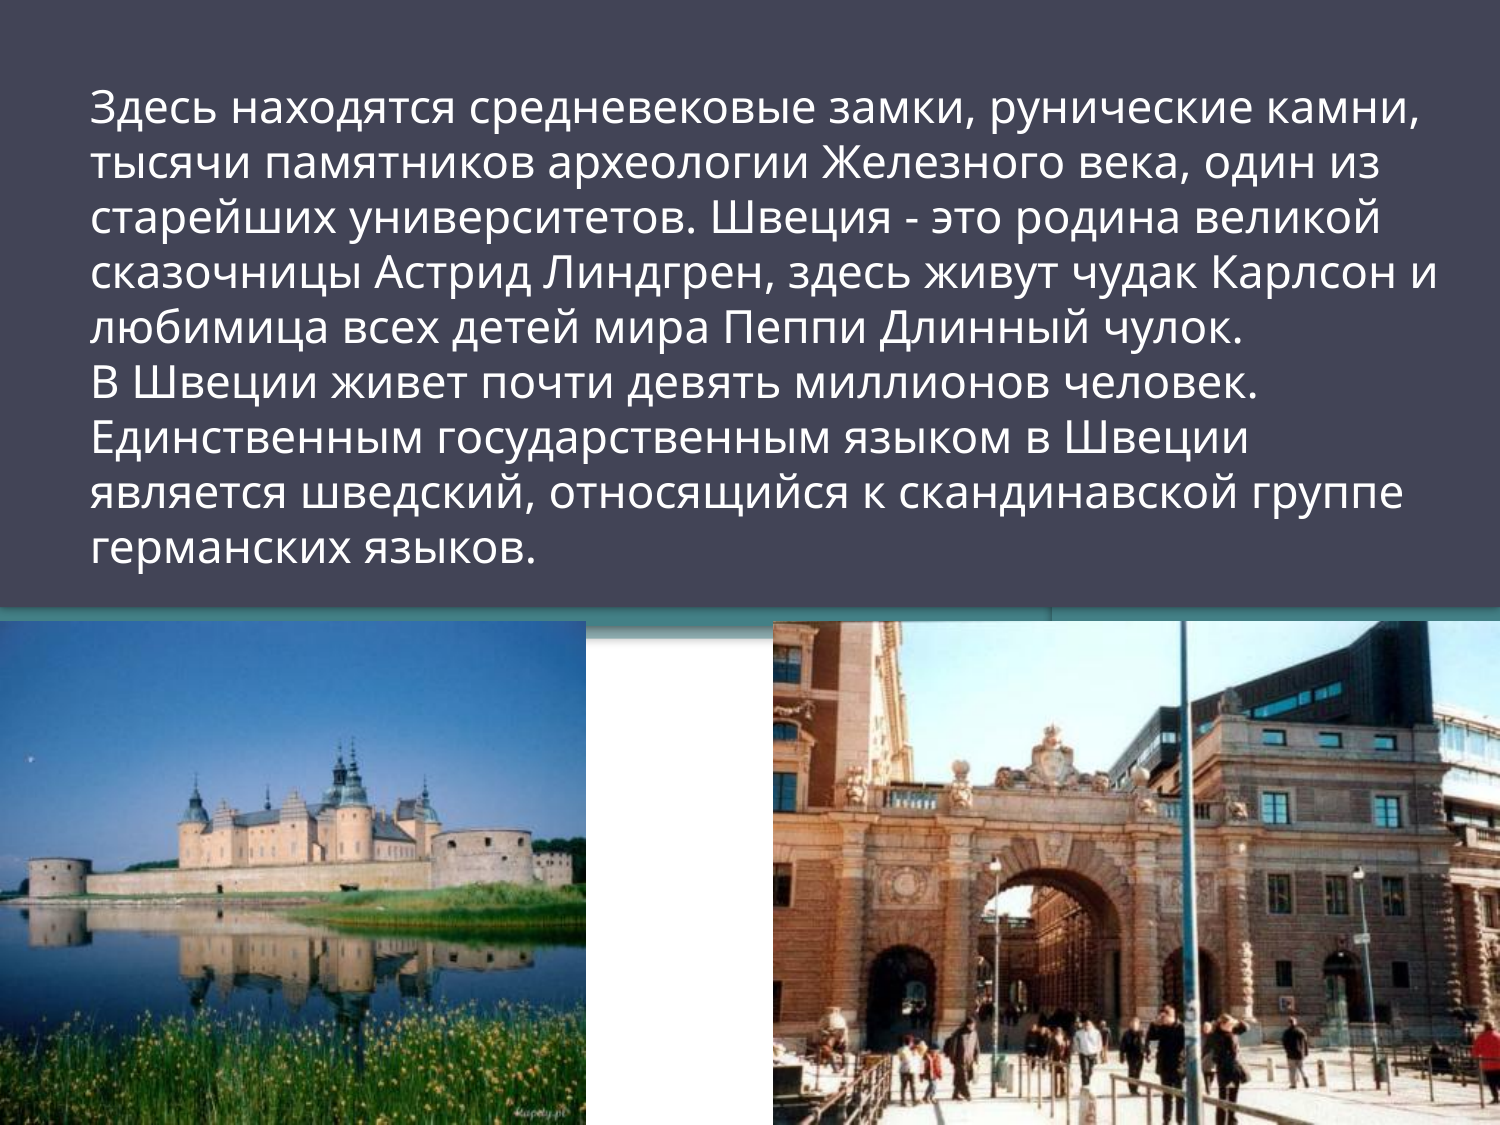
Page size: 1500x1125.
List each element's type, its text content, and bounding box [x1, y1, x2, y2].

picture [0, 620, 587, 1125]
picture [773, 620, 1500, 1125]
title Здесь находятся средневековые замки, рунические камни, тысячи памятников археологии Железного века, один из старейших университетов. Швеция - это родина великой сказочницы Астрид Линдгрен, здесь живут чудак Карлсон и любимица всех детей мира Пеппи Длинный чулок. В Швеции живет почти девять миллионов человек. Единственным государственным языком в Швеции является шведский, относящийся к скандинавской группе германских языков. [75, 0, 1463, 636]
